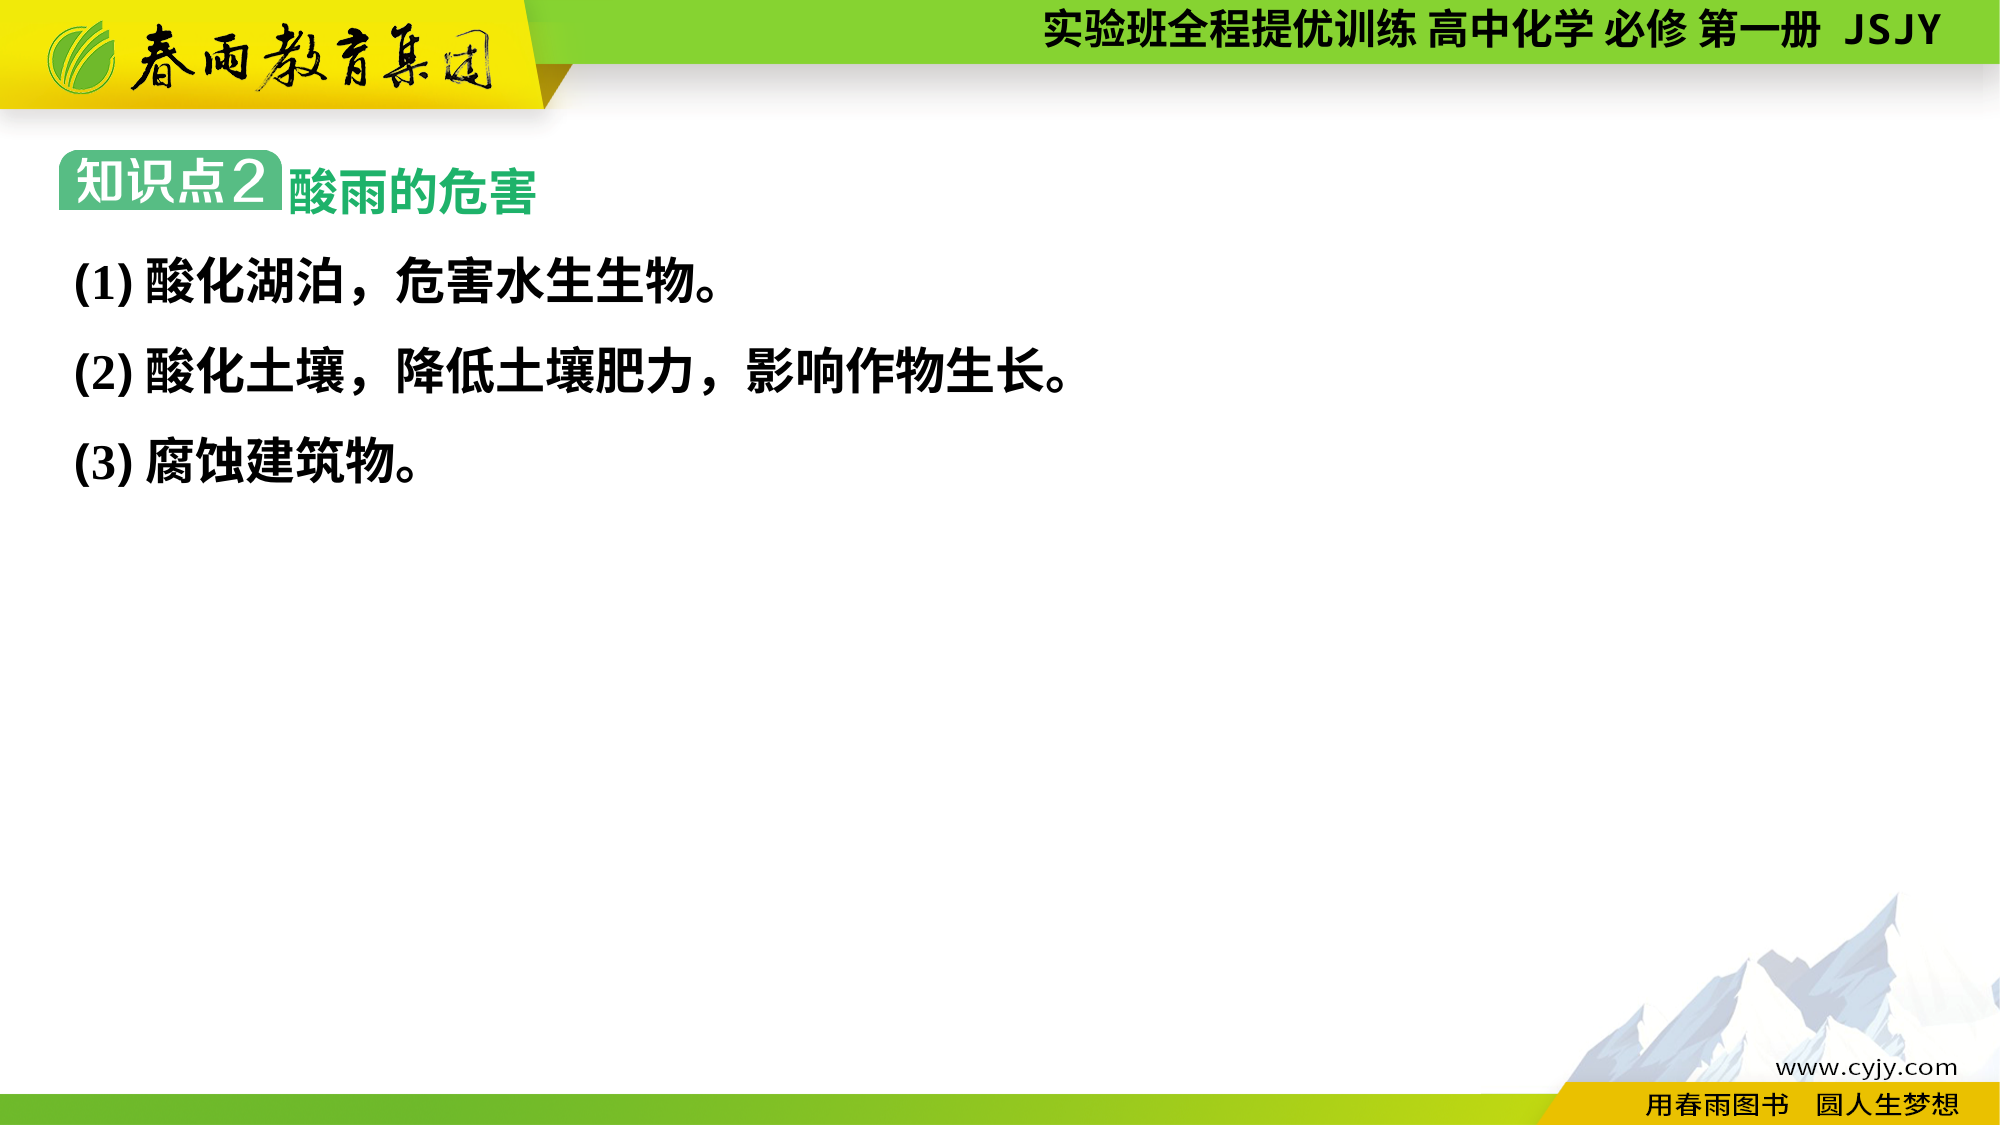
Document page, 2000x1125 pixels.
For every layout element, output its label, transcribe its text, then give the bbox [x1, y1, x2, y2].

list 酸雨的危害 (1)酸化湖泊，危害水生生物。 (2)酸化土壤，降低土壤肥力，影响作物生长。 (3)腐蚀建筑物。 [59, 122, 1944, 502]
picture [0, 0, 2000, 1125]
